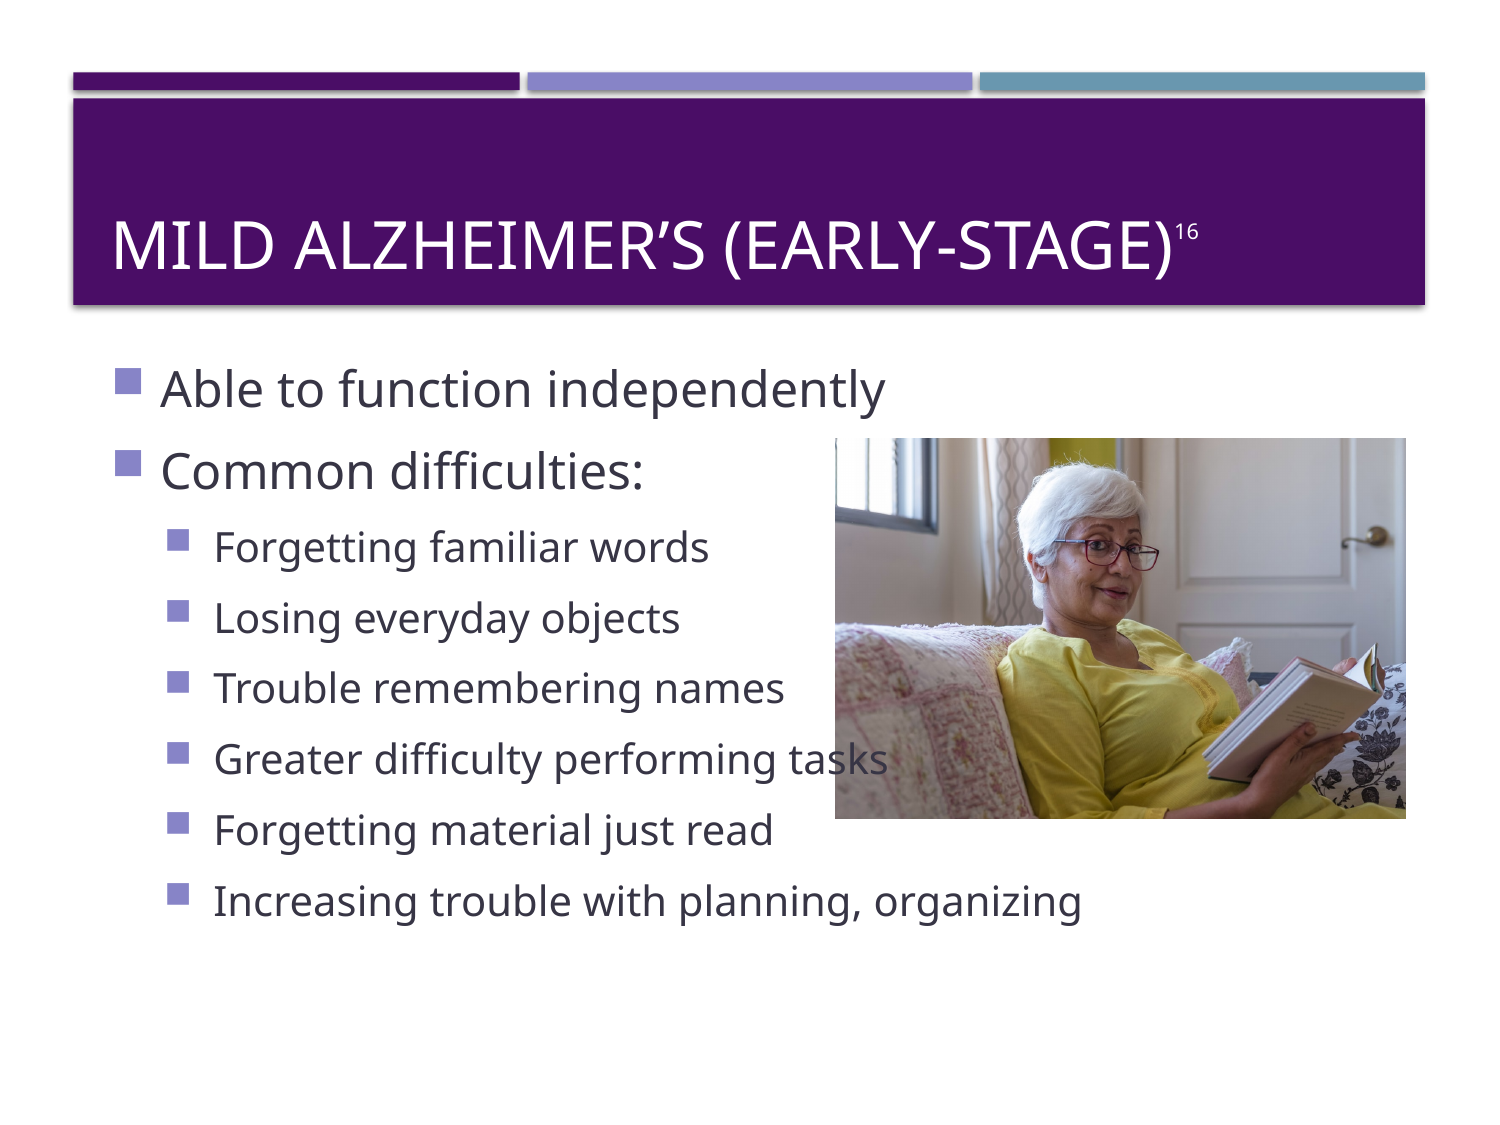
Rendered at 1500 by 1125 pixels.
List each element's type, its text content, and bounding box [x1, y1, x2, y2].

title Mild Alzheimer’s (Early-Stage)16 [95, 112, 1406, 291]
picture [834, 437, 1407, 819]
list Able to function independently Common difficulties: Forgetting familiar words Losing everyday objects Trouble remembering names Greater difficulty performing tasks Forgetting material just read Increasing trouble with planning, organizing [95, 365, 1406, 962]
